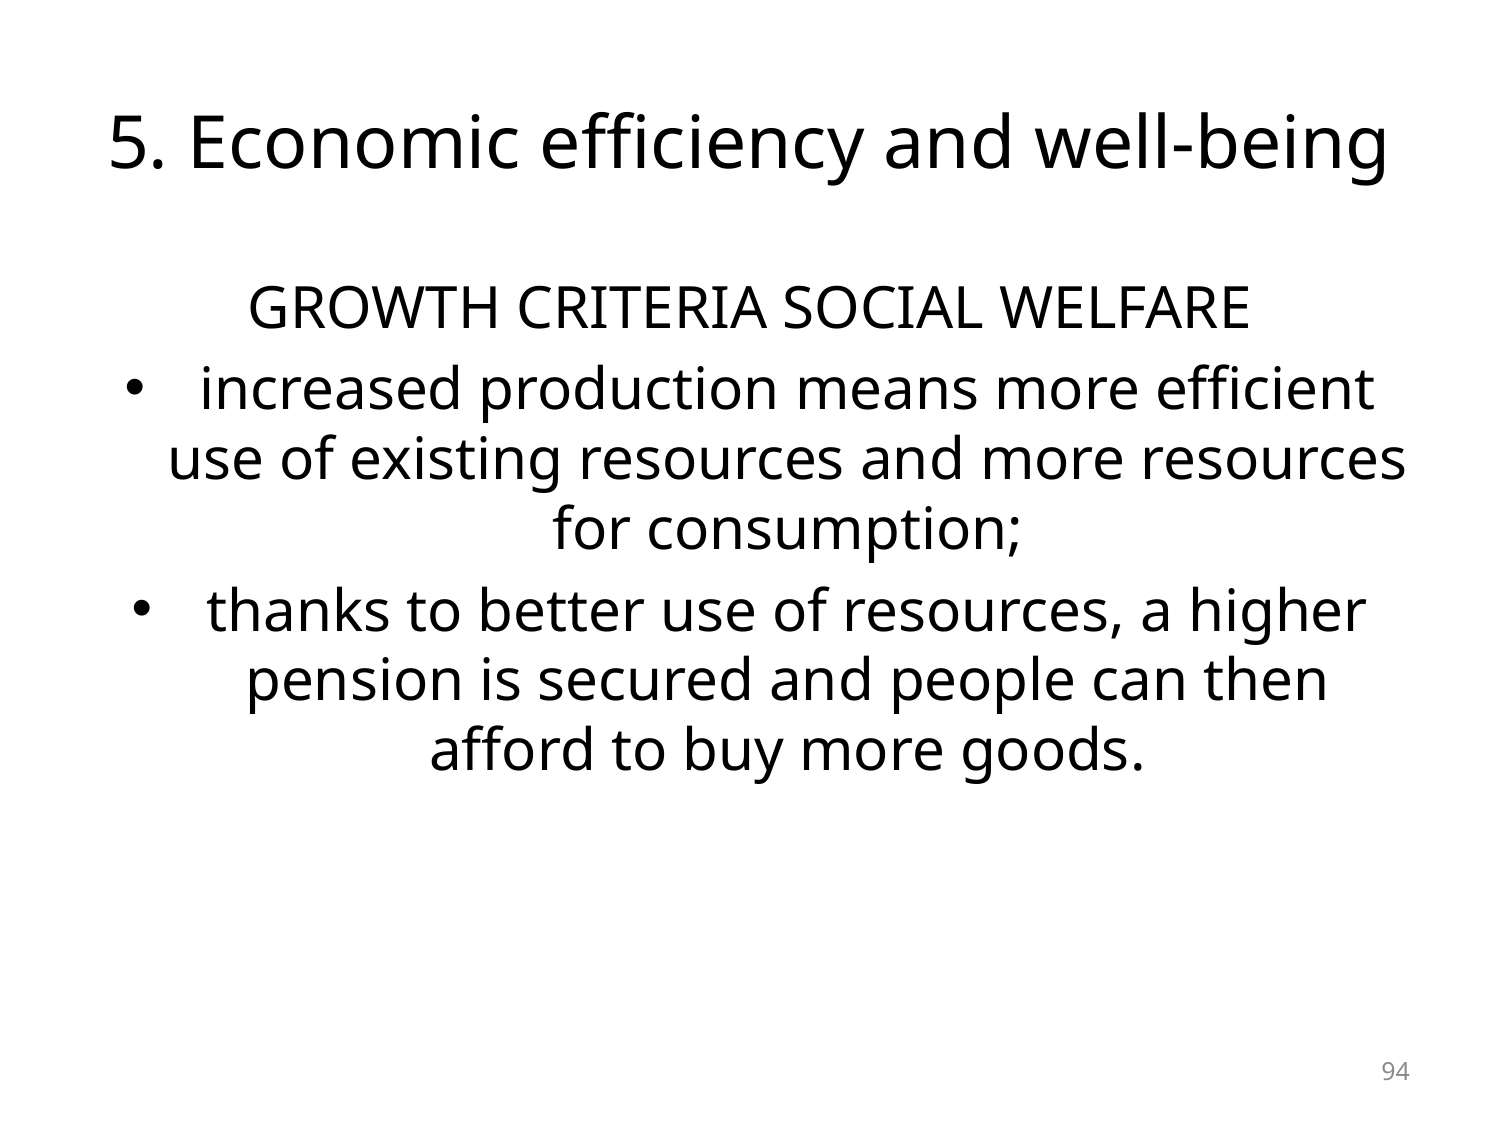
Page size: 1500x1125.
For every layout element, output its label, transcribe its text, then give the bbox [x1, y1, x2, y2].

list GROWTH CRITERIA SOCIAL WELFARE increased production means more efficient use of existing resources and more resources for consumption; thanks to better use of resources, a higher pension is secured and people can then afford to buy more goods. [75, 262, 1425, 1005]
title 5. Economic efficiency and well-being [75, 45, 1425, 233]
slide_number 94 [1074, 1042, 1425, 1103]
